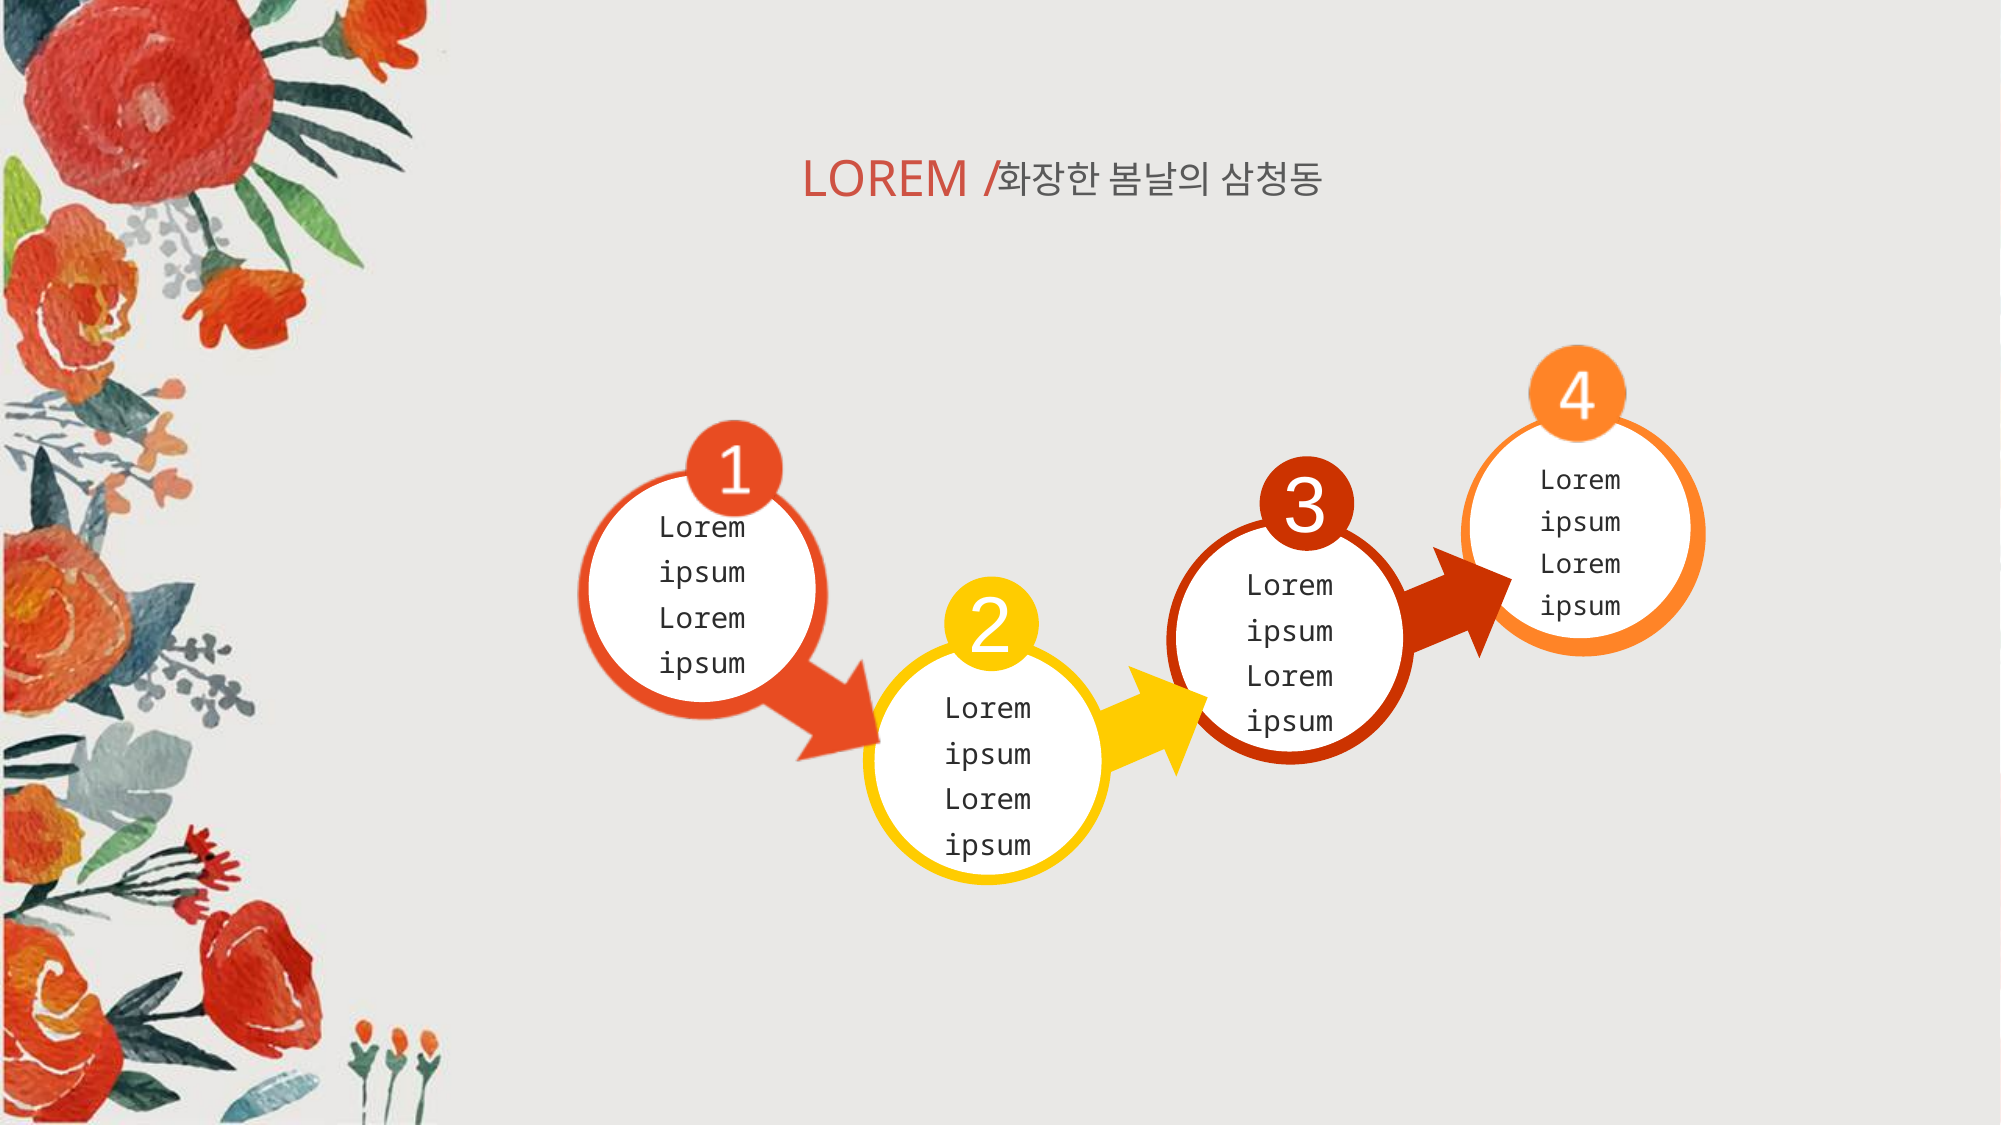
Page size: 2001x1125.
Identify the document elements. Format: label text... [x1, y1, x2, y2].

text_box [1259, 475, 1269, 532]
text_box Lorem ipsum Lorem ipsum [1469, 436, 1691, 639]
text_box [1166, 519, 1265, 688]
text_box [1198, 529, 1512, 765]
text_box Lorem ipsum Lorem ipsum [874, 653, 1102, 875]
text_box [1460, 434, 1512, 563]
text_box 2 [953, 565, 1005, 676]
text_box LOREM / [787, 139, 1080, 215]
text_box [944, 596, 953, 652]
text_box [1320, 458, 1355, 549]
text_box [1496, 426, 1706, 657]
text_box Lorem ipsum Lorem ipsum [1176, 527, 1404, 752]
text_box 3 [1269, 445, 1320, 556]
picture [0, 0, 2001, 1125]
text_box [882, 643, 953, 718]
text_box [1005, 578, 1039, 670]
text_box [863, 646, 1208, 886]
text_box 화장한 봄날의 삼청동 [982, 148, 1436, 209]
